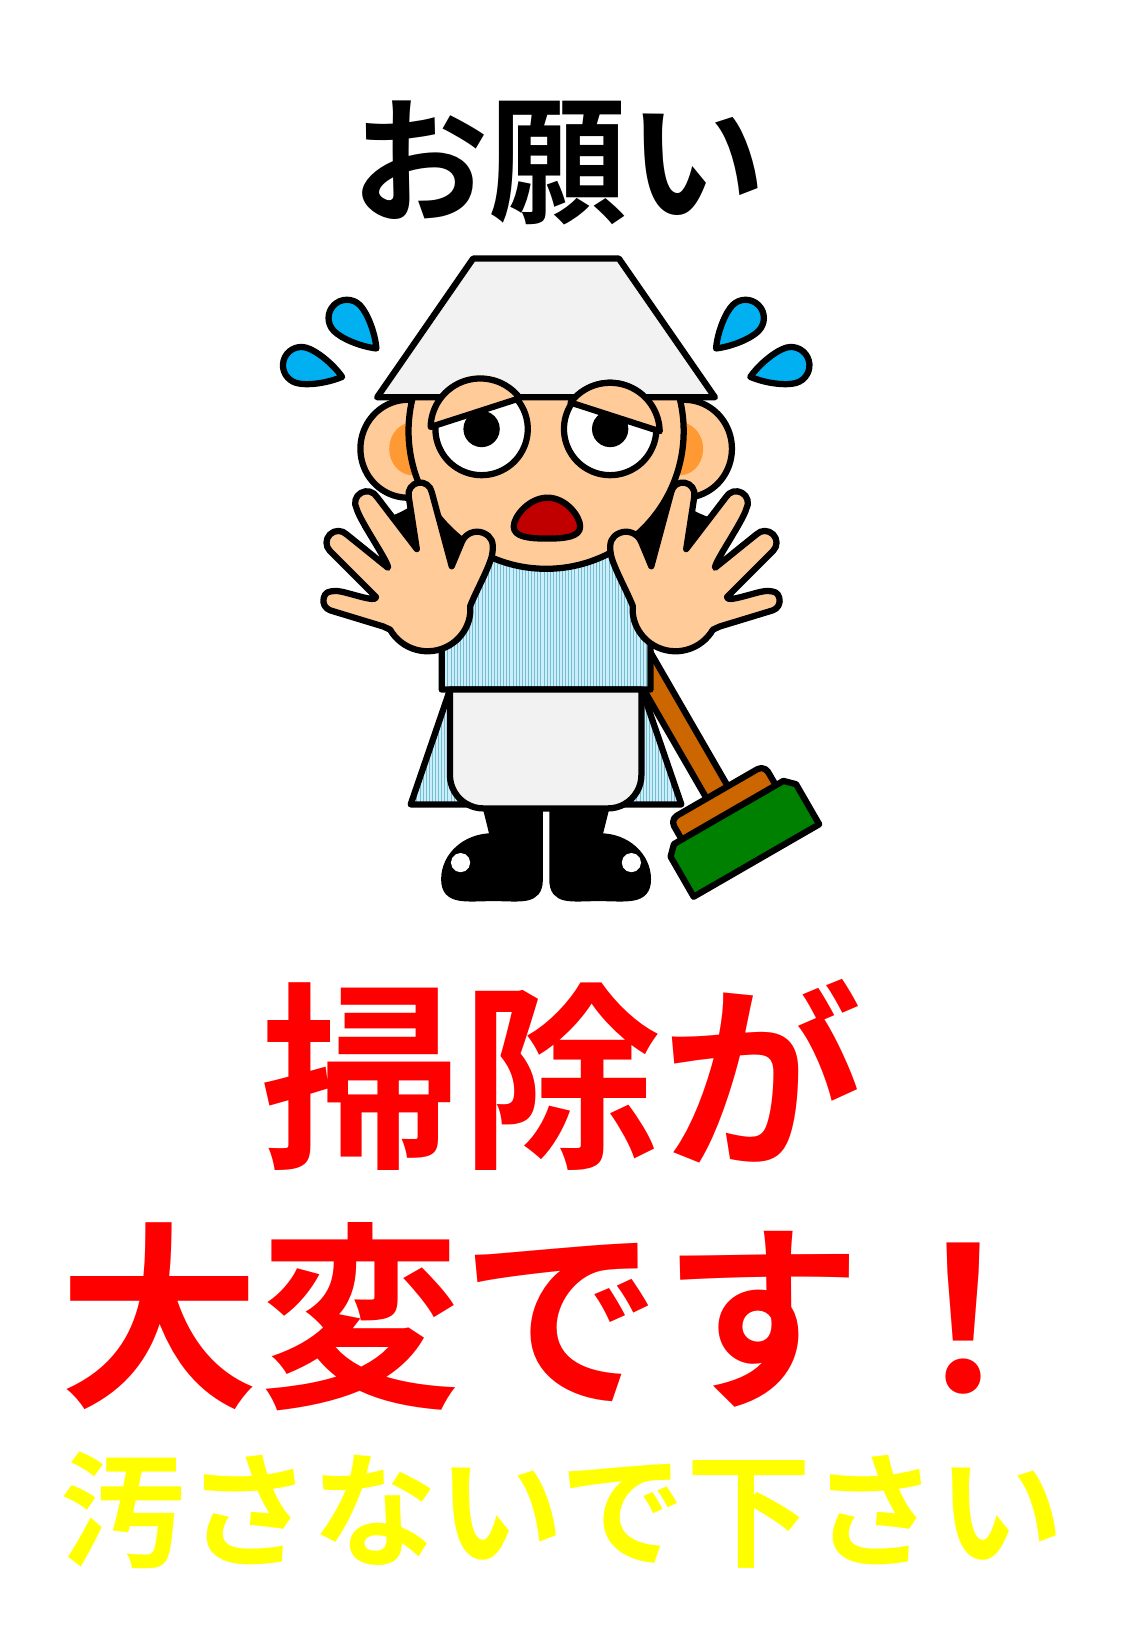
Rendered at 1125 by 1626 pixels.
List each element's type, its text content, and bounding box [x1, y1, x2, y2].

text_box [282, 258, 811, 899]
text_box お願い [0, 68, 1125, 248]
text_box 掃除が 大変です！ 汚さないで下さい [0, 945, 1125, 1590]
